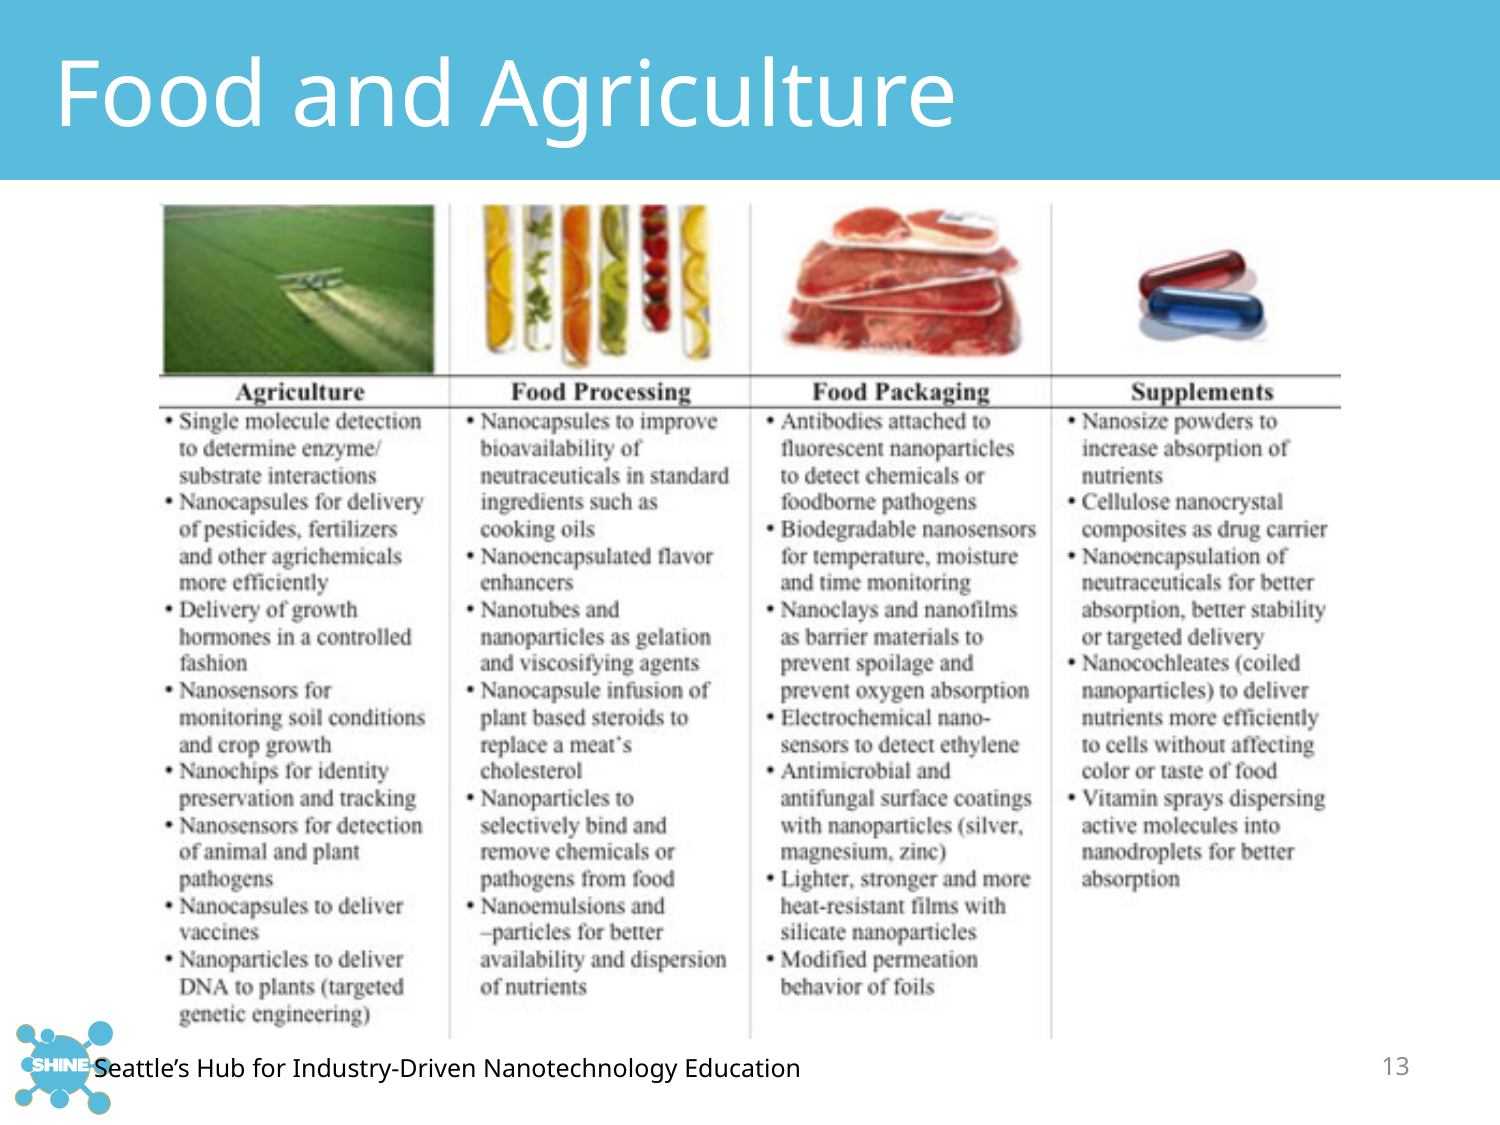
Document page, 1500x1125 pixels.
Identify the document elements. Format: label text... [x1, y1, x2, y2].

title Food and Agriculture [0, 0, 1500, 180]
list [159, 202, 1341, 1039]
picture [12, 1020, 116, 1115]
slide_number 13 [1074, 1037, 1425, 1098]
